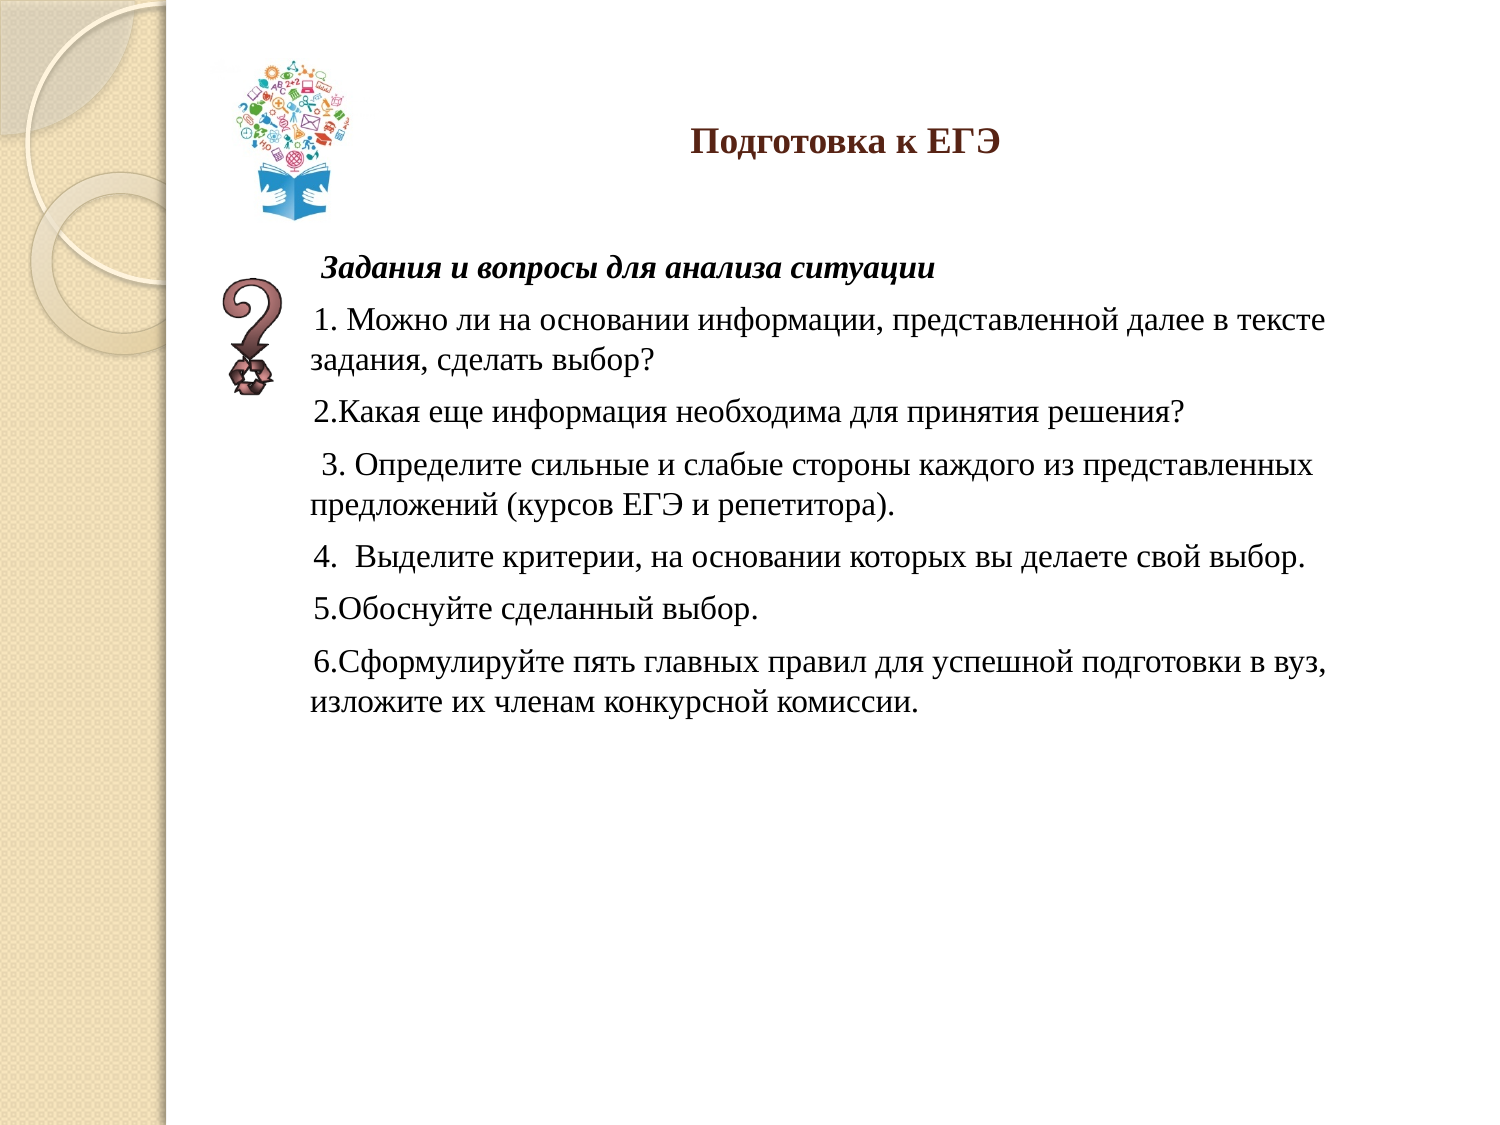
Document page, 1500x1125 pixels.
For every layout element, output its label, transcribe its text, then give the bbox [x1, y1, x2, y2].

list Задания и вопросы для анализа ситуации 1. Можно ли на основании информации, представленной далее в тексте задания, сделать выбор? 2.Какая еще информация необходима для принятия решения? 3. Определите сильные и слабые стороны каждого из представленных предложений (курсов ЕГЭ и репетитора). 4. Выделите критерии, на основании которых вы делаете свой выбор. 5.Обоснуйте сделанный выбор. 6.Сформулируйте пять главных правил для успешной подготовки в вуз, изложите их членам конкурсной комиссии. [235, 237, 1466, 1025]
picture [210, 269, 294, 408]
picture [210, 58, 376, 223]
title Подготовка к ЕГЭ [235, 45, 1466, 233]
